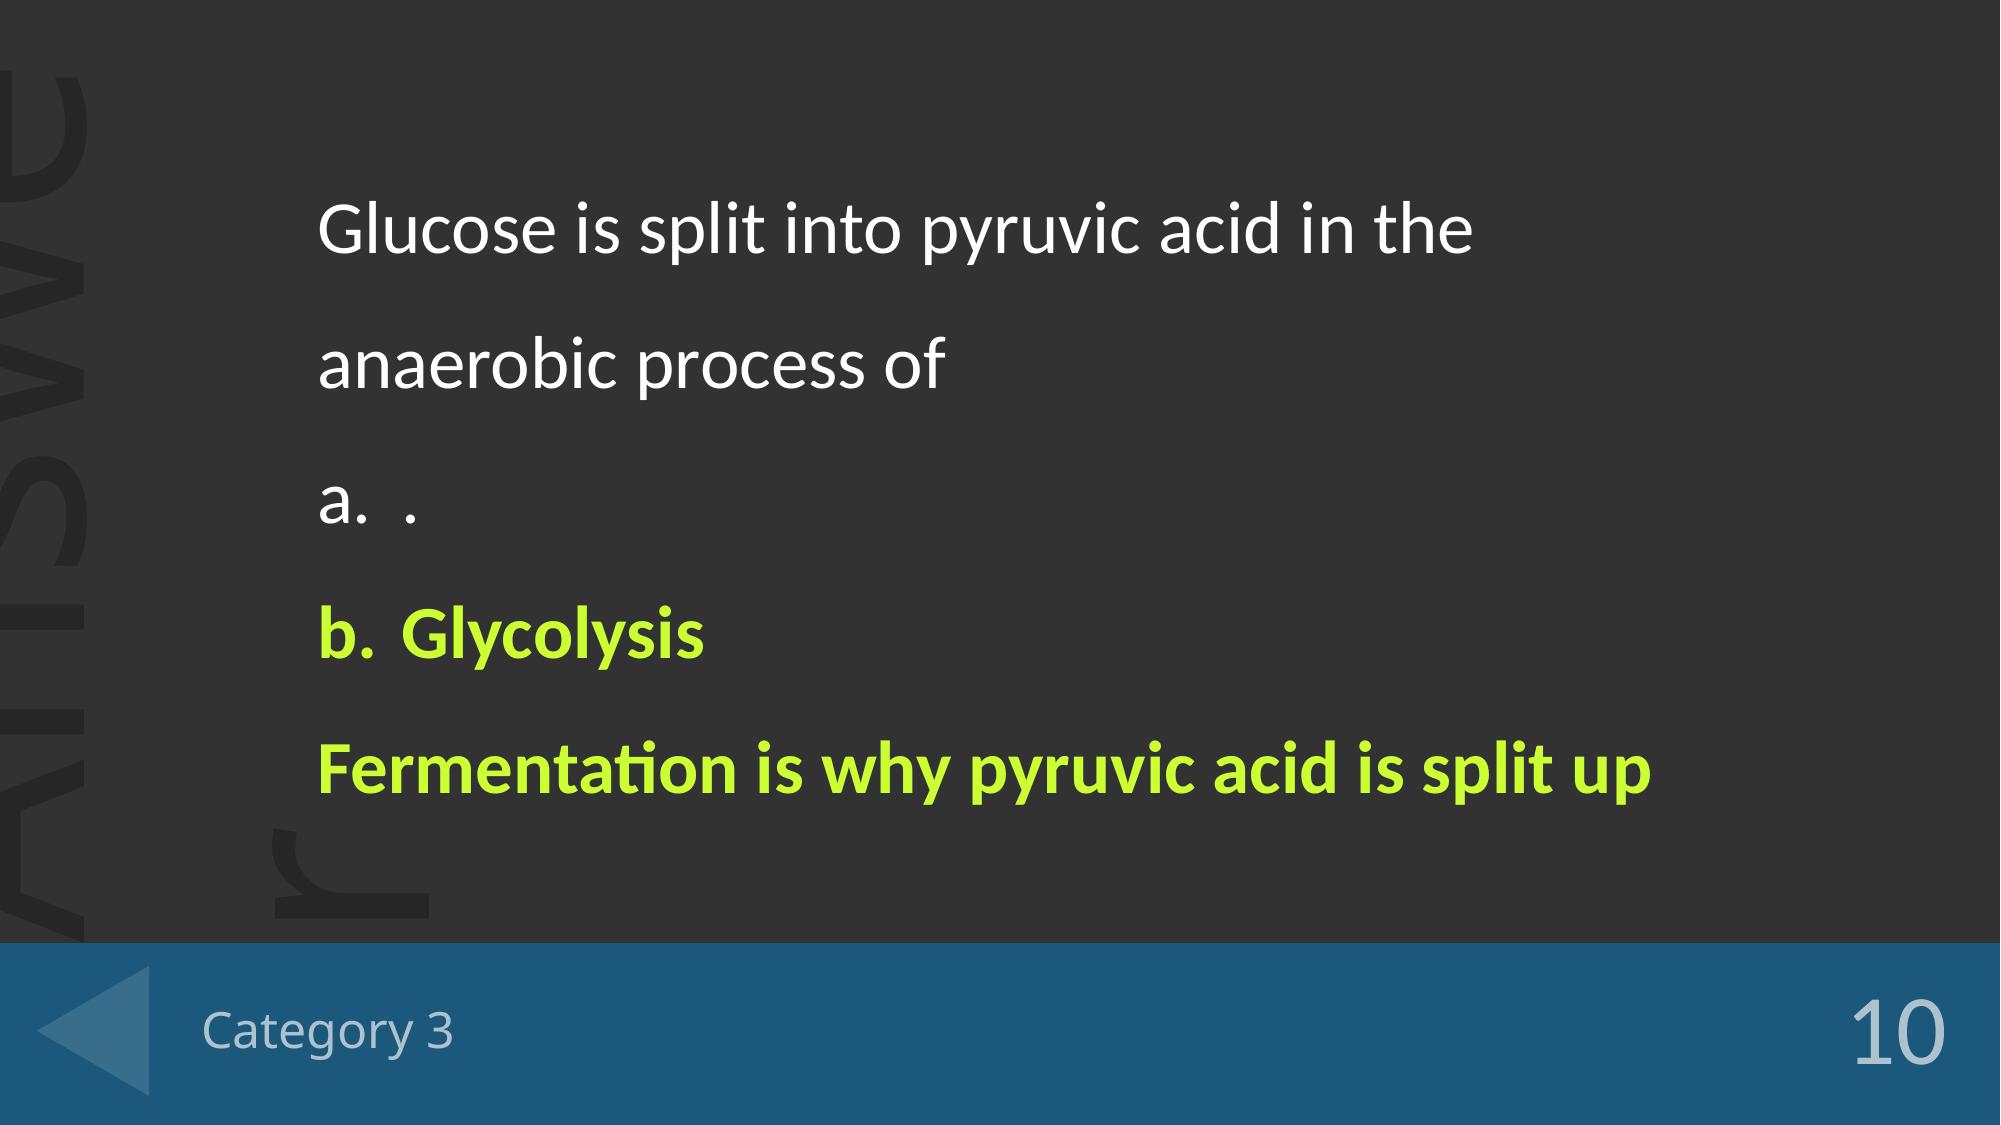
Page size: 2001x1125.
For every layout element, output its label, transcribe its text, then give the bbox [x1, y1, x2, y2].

title Category 3 [185, 967, 1494, 1097]
list Glucose is split into pyruvic acid in the anaerobic process of . Glycolysis Fermentation is why pyruvic acid is split up [302, 307, 1760, 636]
list 10 [1494, 967, 1963, 1097]
